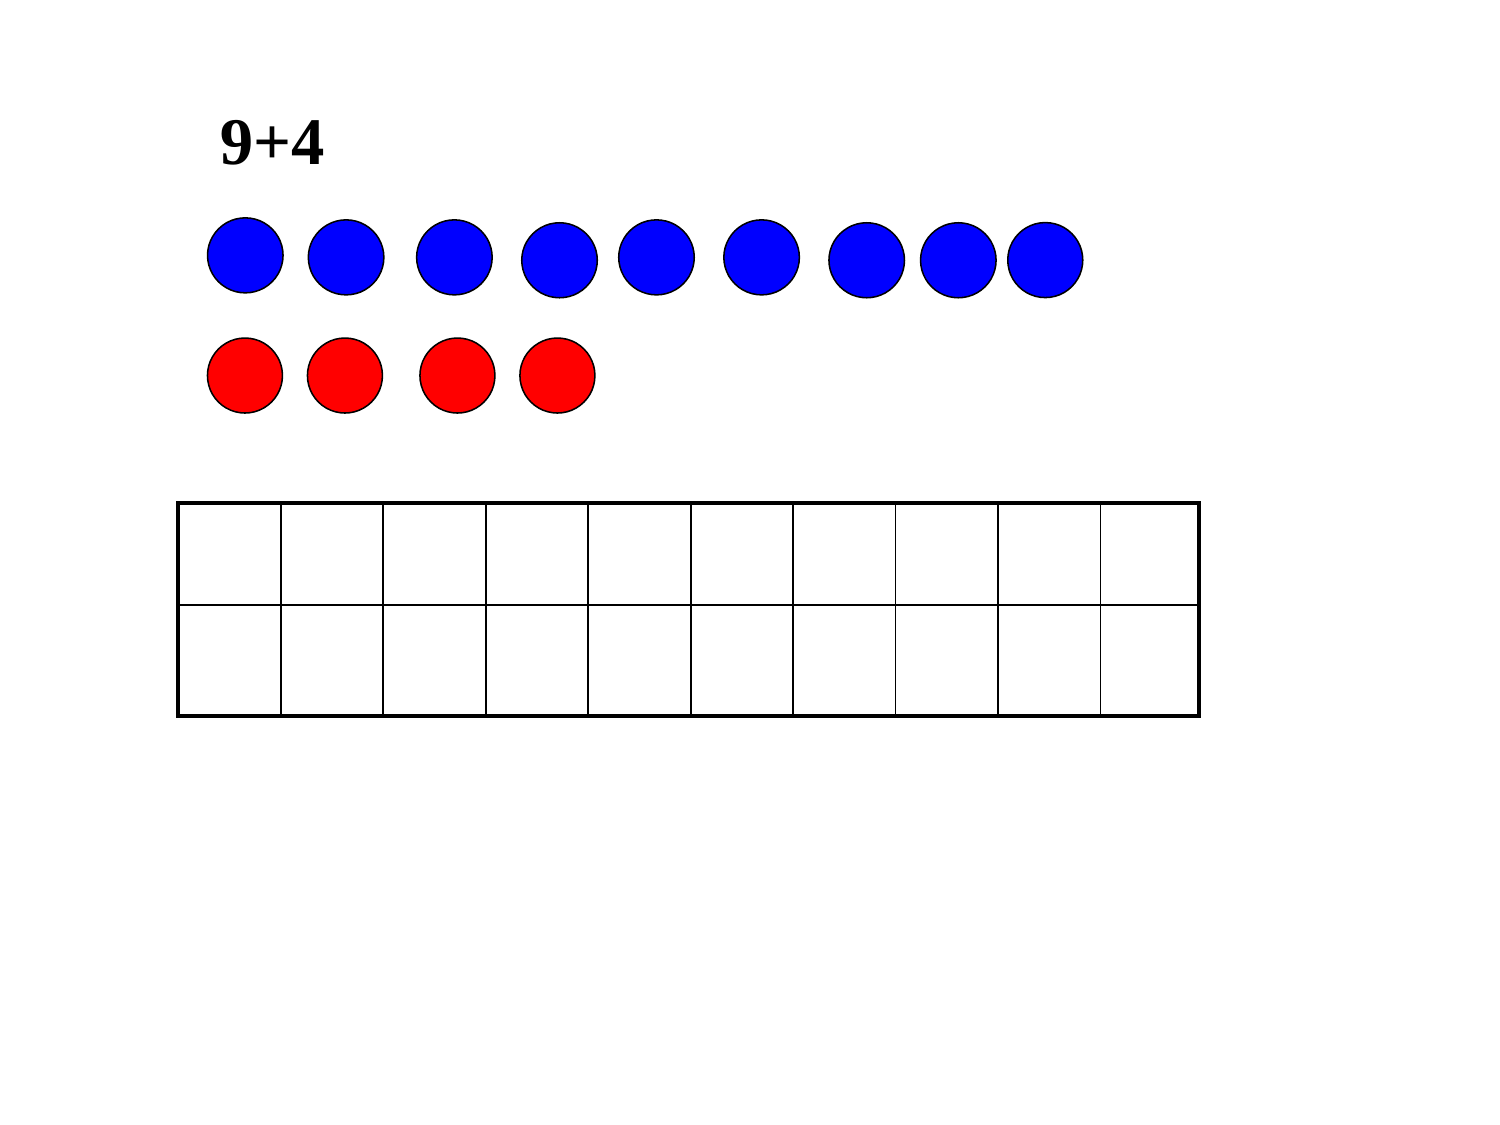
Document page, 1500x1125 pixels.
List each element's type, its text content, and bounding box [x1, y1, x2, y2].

table_cell [999, 606, 1100, 714]
table_cell [1101, 606, 1197, 714]
table_cell [692, 606, 792, 714]
table_header [180, 505, 280, 604]
text_box 9+4 [205, 90, 340, 186]
table_header [589, 505, 690, 604]
table_header [384, 505, 485, 604]
table_header [282, 505, 382, 604]
table_cell [384, 606, 485, 714]
text_box [1007, 222, 1083, 298]
table_header [999, 505, 1100, 604]
table_cell [589, 606, 690, 714]
table_header [1101, 505, 1197, 604]
table_cell [282, 606, 382, 714]
table_header [692, 505, 792, 604]
table_header [794, 505, 895, 604]
table_cell [180, 606, 280, 714]
table_cell [896, 606, 997, 714]
table_header [896, 505, 997, 604]
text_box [207, 217, 997, 299]
table_header [487, 505, 587, 604]
table_cell [487, 606, 587, 714]
table_cell [794, 606, 895, 714]
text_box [207, 337, 596, 414]
